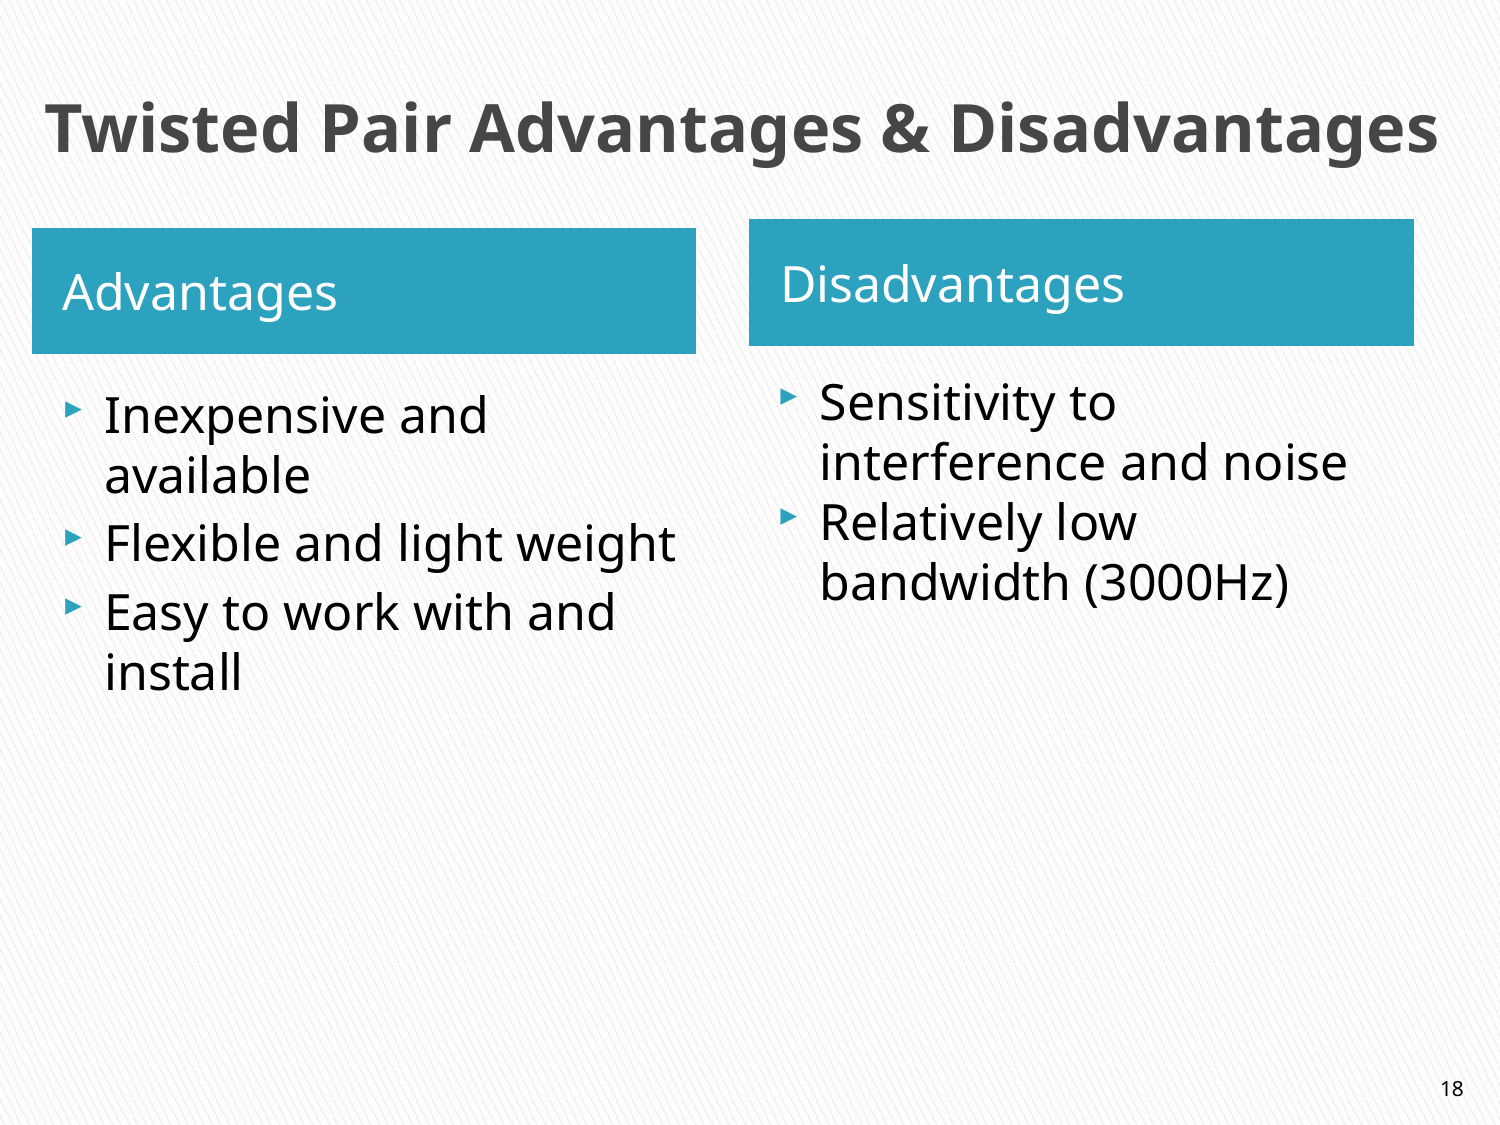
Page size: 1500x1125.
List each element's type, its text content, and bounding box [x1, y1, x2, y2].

list Sensitivity to interference and noise Relatively low bandwidth (3000Hz) [744, 362, 1408, 909]
list Advantages [32, 228, 696, 354]
list Inexpensive and available Flexible and light weight Easy to work with and install [29, 376, 715, 929]
slide_number 18 [1418, 1051, 1479, 1112]
list Disadvantages [749, 219, 1414, 346]
title Twisted Pair Advantages & Disadvantages [29, 32, 1500, 220]
